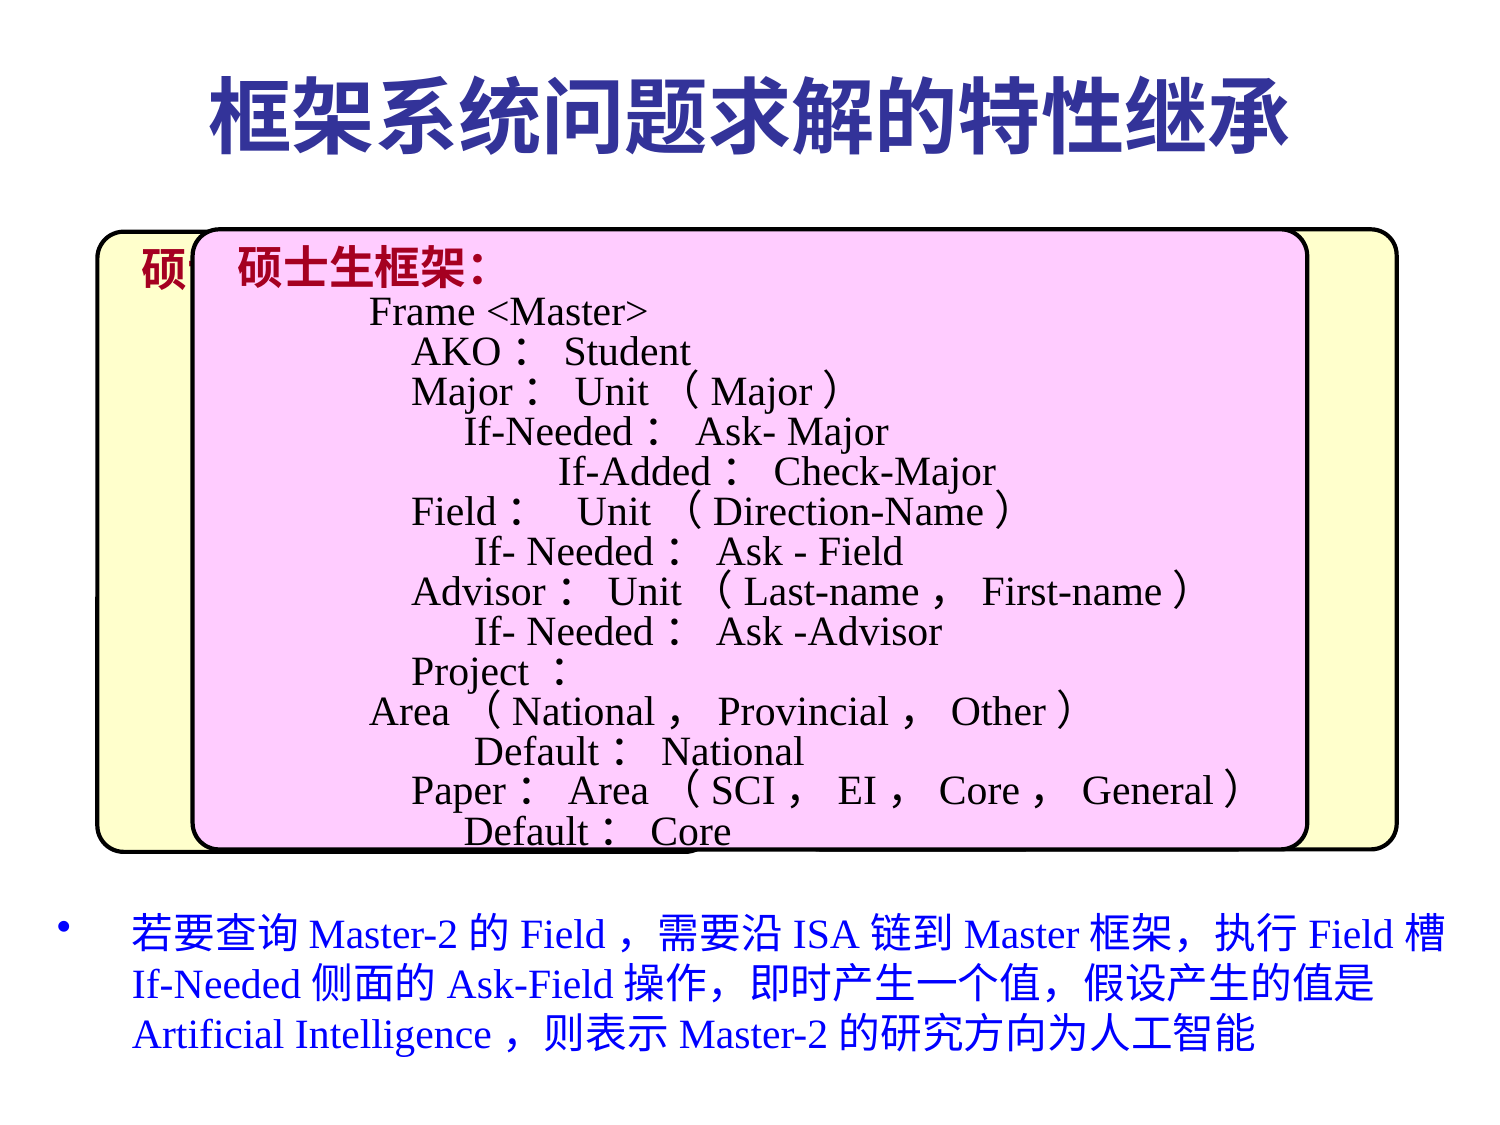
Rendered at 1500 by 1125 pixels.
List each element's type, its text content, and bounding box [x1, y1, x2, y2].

text_box 框架系统问题求解的特性继承 [74, 30, 1425, 197]
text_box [1310, 229, 1397, 850]
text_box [192, 229, 1308, 850]
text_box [97, 231, 188, 853]
list 若要查询Master-2的Field，需要沿ISA链到Master框架，执行Field槽If-Needed侧面的Ask-Field操作，即时产生一个值，假设产生的值是Artificial Intelligence，则表示Master-2的研究方向为人工智能 [32, 899, 1468, 1106]
